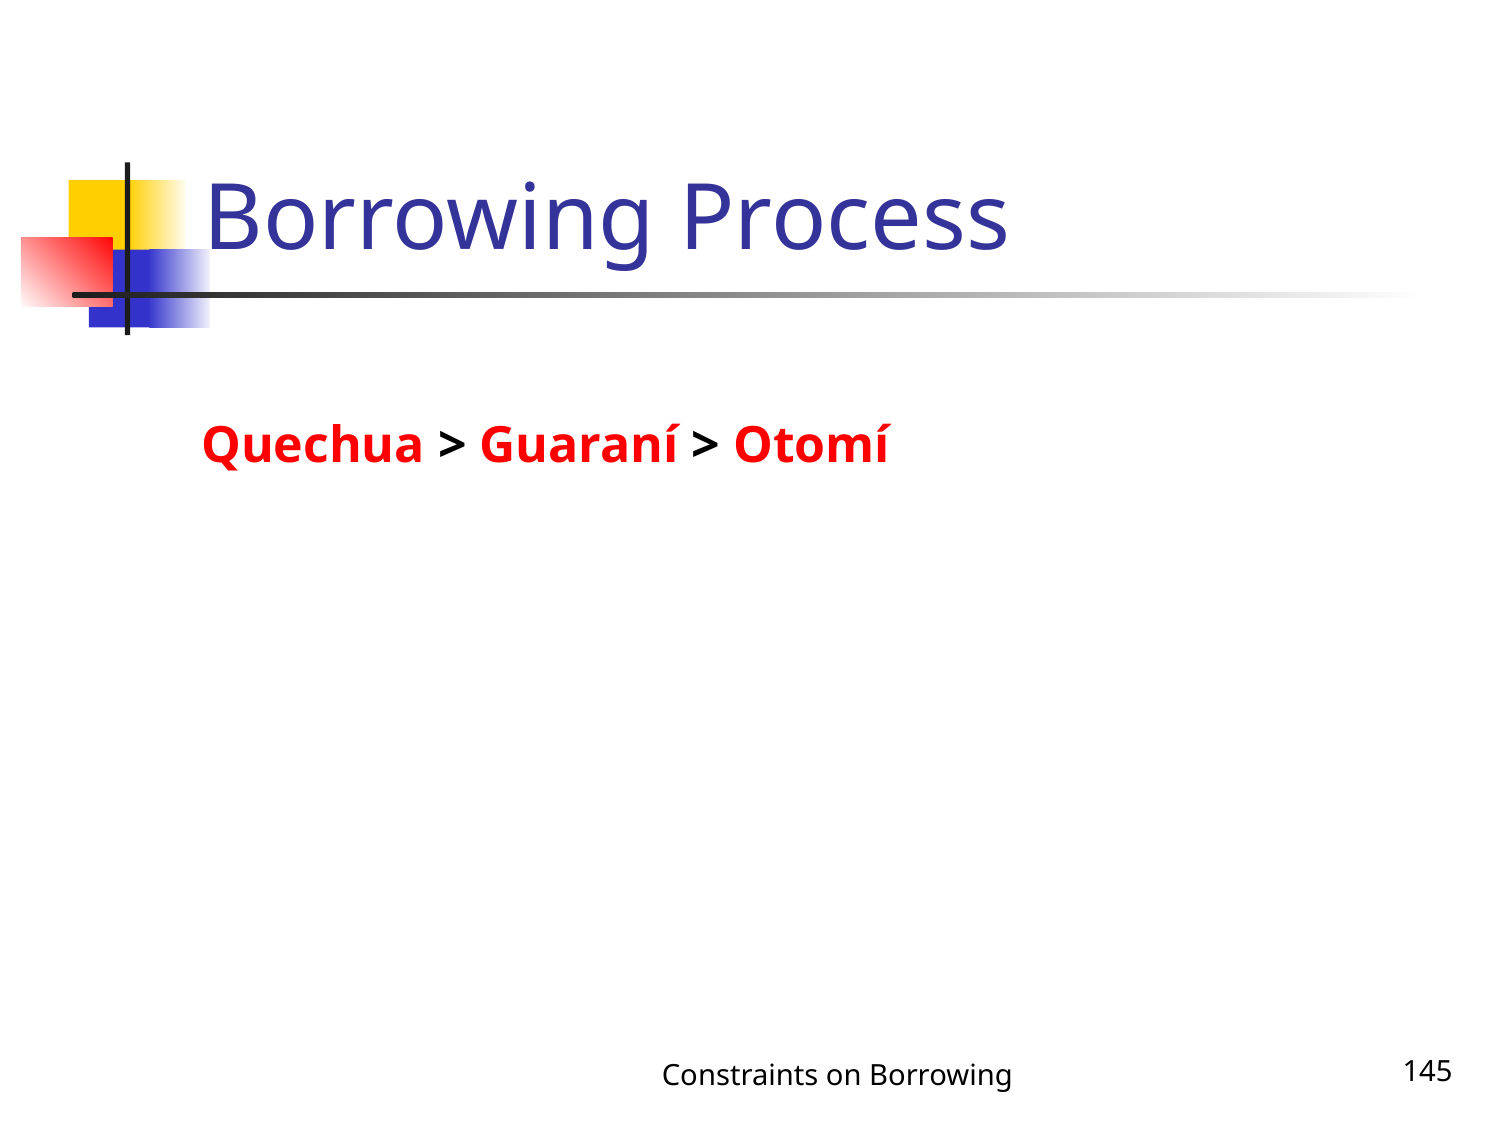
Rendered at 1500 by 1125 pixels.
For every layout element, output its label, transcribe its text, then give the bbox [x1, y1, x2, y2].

footer Constraints on Borrowing [599, 1023, 1076, 1100]
text_box Quechua > Guaraní > Otomí [186, 405, 906, 481]
title Borrowing Process [188, 34, 1468, 276]
slide_number 145 [1154, 1023, 1468, 1100]
